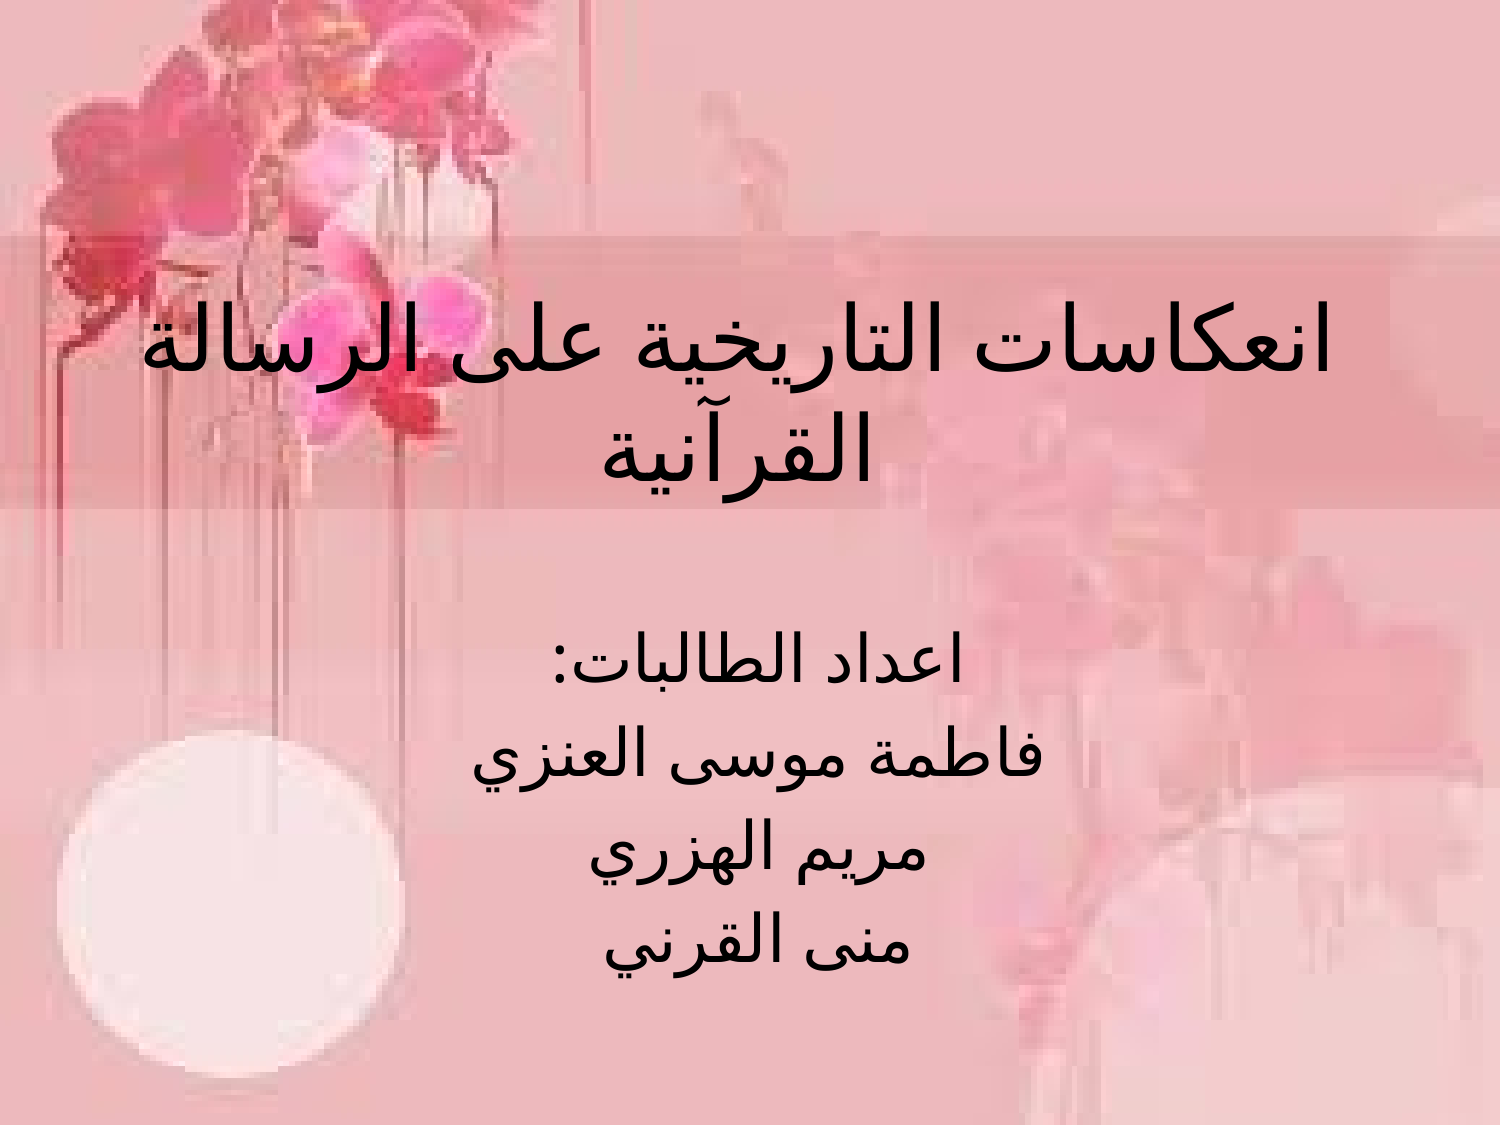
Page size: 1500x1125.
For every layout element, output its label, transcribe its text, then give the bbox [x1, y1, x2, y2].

subtitle اعداد الطالبات: فاطمة موسى العنزي مريم الهزري منى القرني [265, 515, 1252, 1125]
title انعكاسات التاريخية على الرسالة القرآنية [100, 271, 1376, 507]
picture [0, 0, 1500, 1125]
